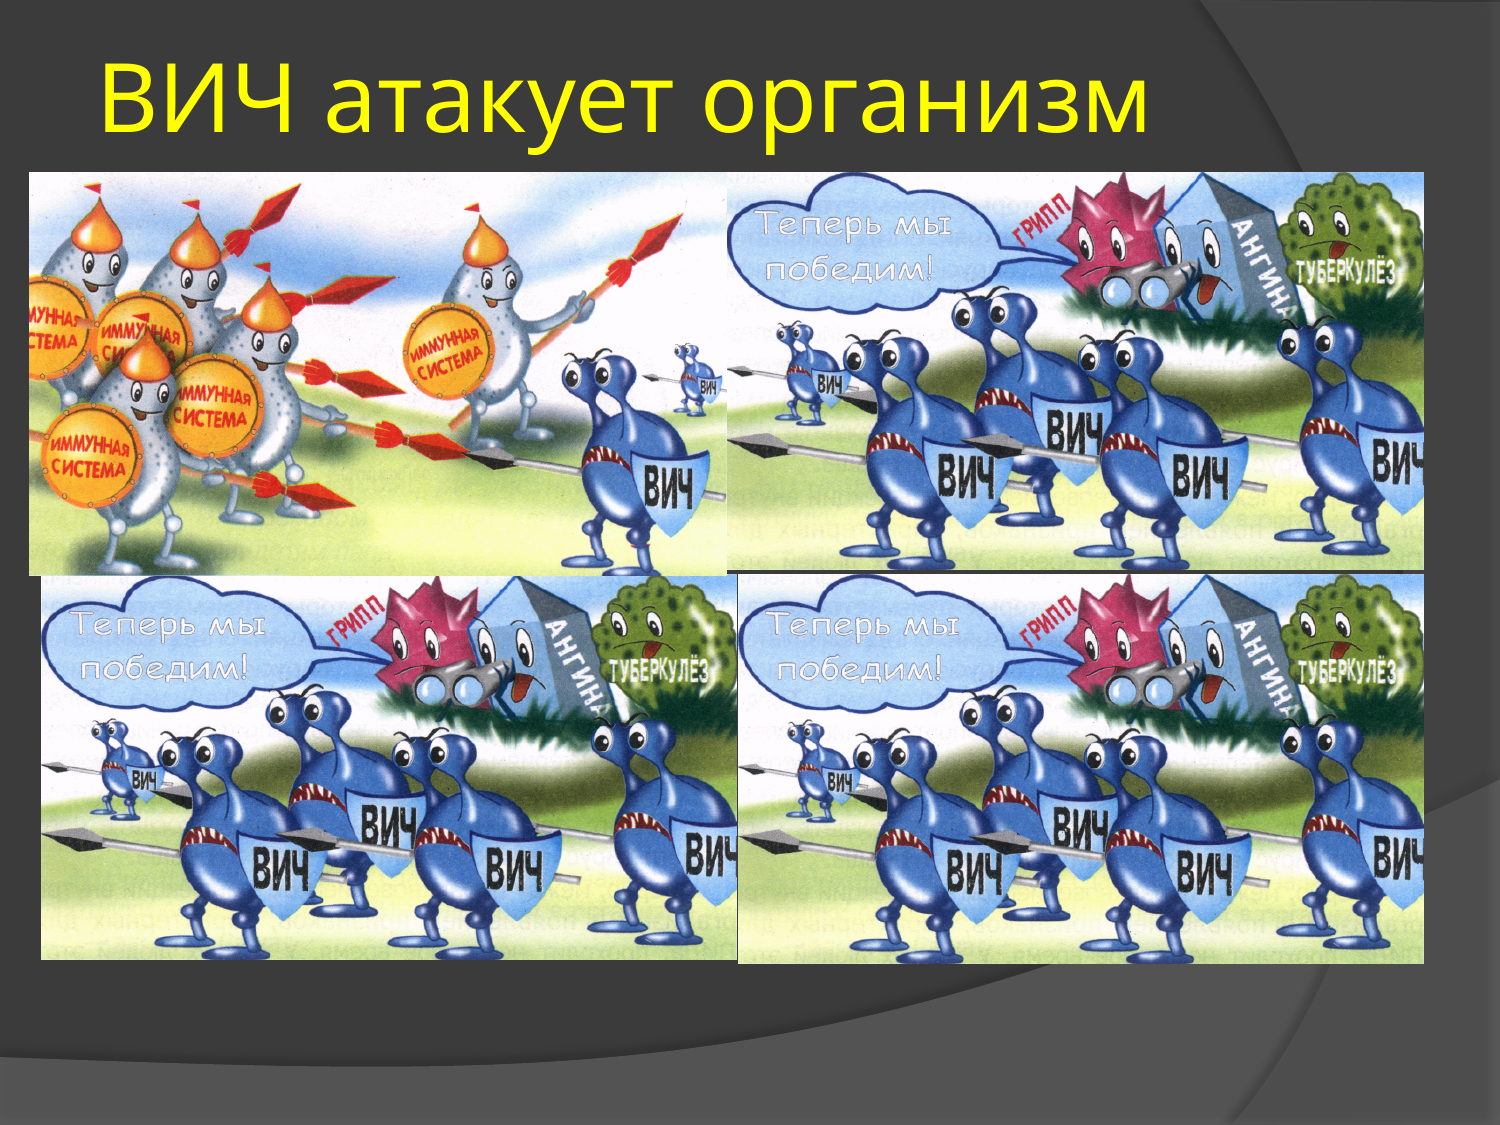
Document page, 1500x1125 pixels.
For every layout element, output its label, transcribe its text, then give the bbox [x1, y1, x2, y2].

title ВИЧ атакует организм [88, 0, 1439, 183]
picture [29, 172, 1424, 965]
